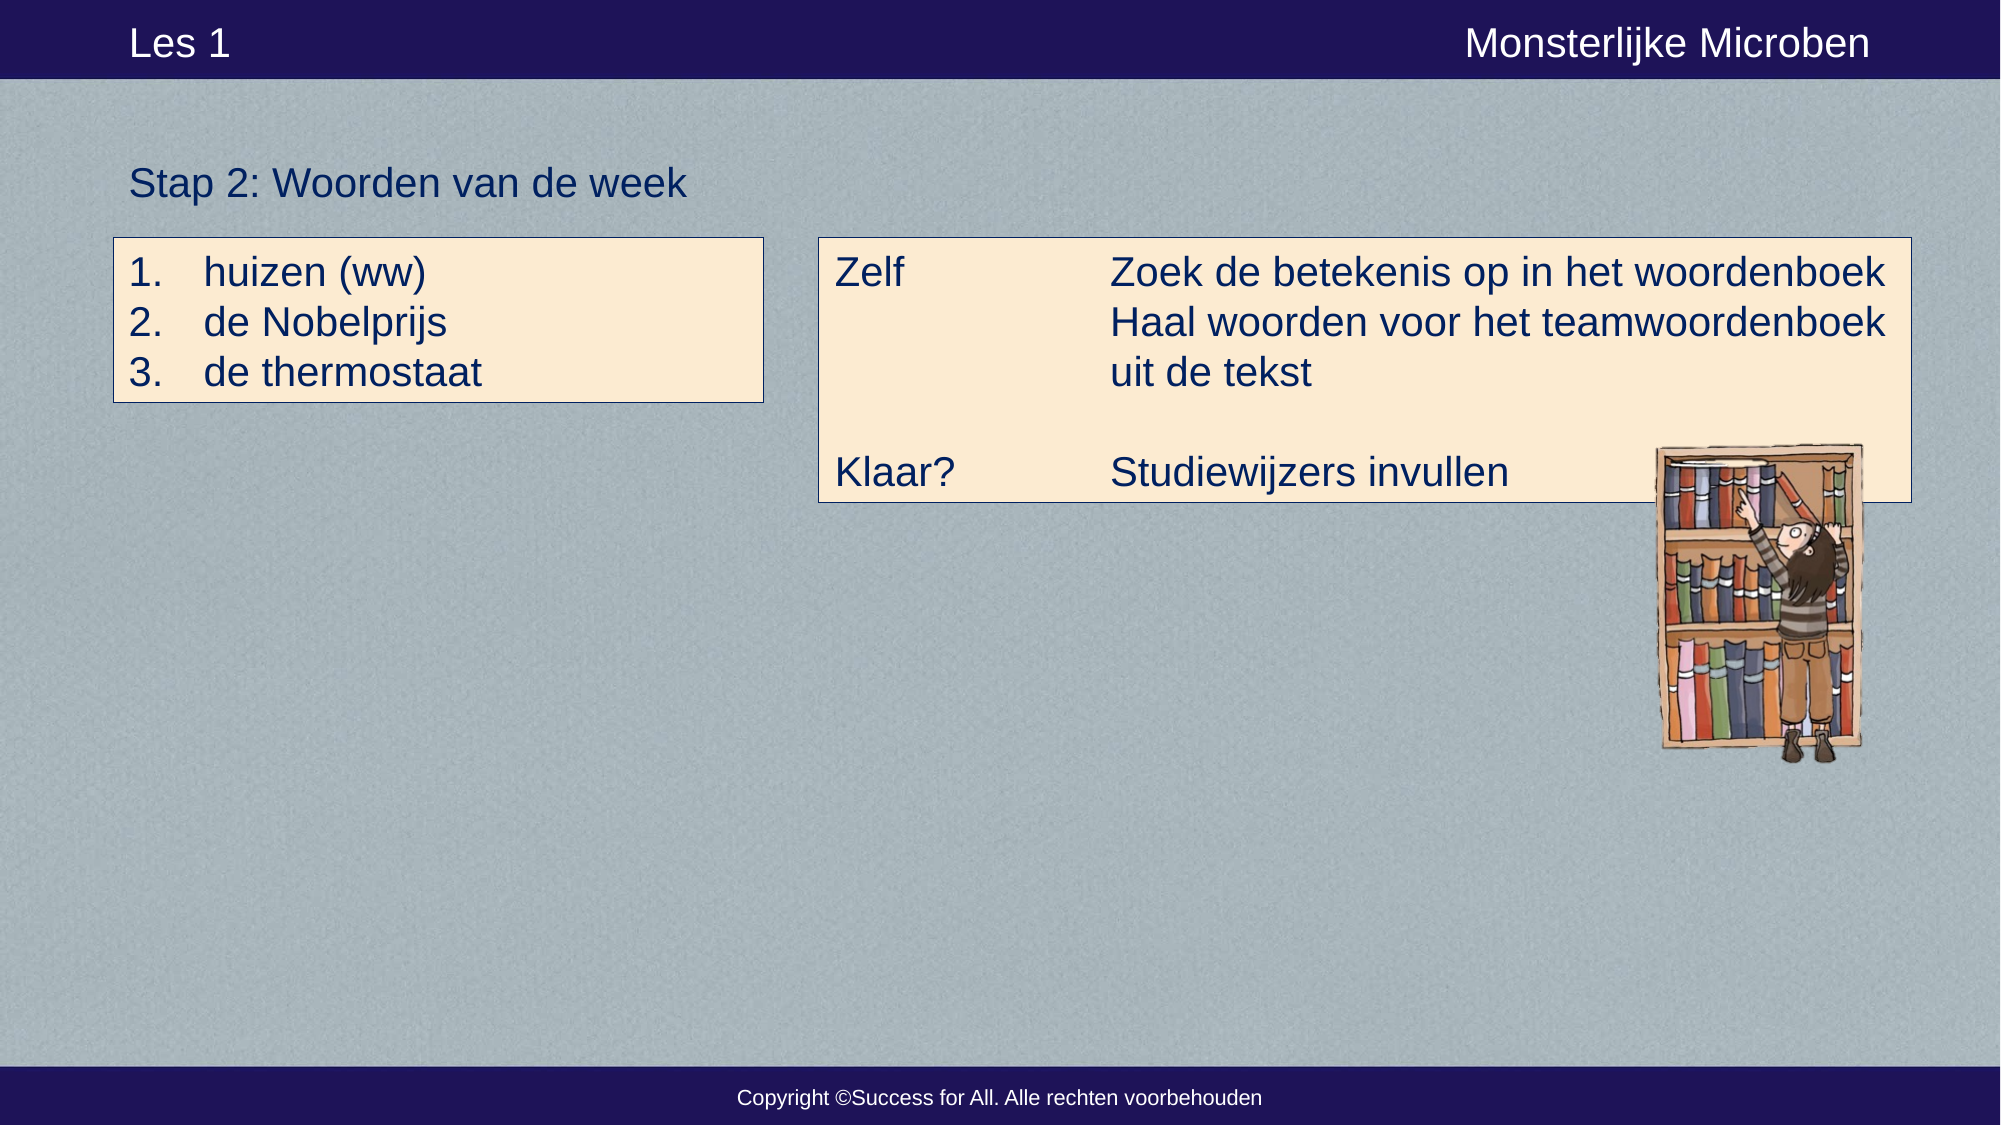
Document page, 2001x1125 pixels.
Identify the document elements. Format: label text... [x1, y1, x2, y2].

text_box Copyright ©Success for All. Alle rechten voorbehouden [0, 1076, 2000, 1125]
picture [0, 0, 2001, 1125]
text_box Monsterlijke Microben [999, 8, 1886, 73]
text_box Stap 2: Woorden van de week [113, 148, 1635, 214]
text_box huizen (ww) de Nobelprijs de thermostaat [113, 237, 764, 403]
text_box Les 1 [114, 8, 354, 73]
text_box Zelf Zoek de betekenis op in het woordenboek Haal woorden voor het teamwoordenboek uit de tekst Klaar? Studiewijzers invullen [818, 237, 1912, 503]
